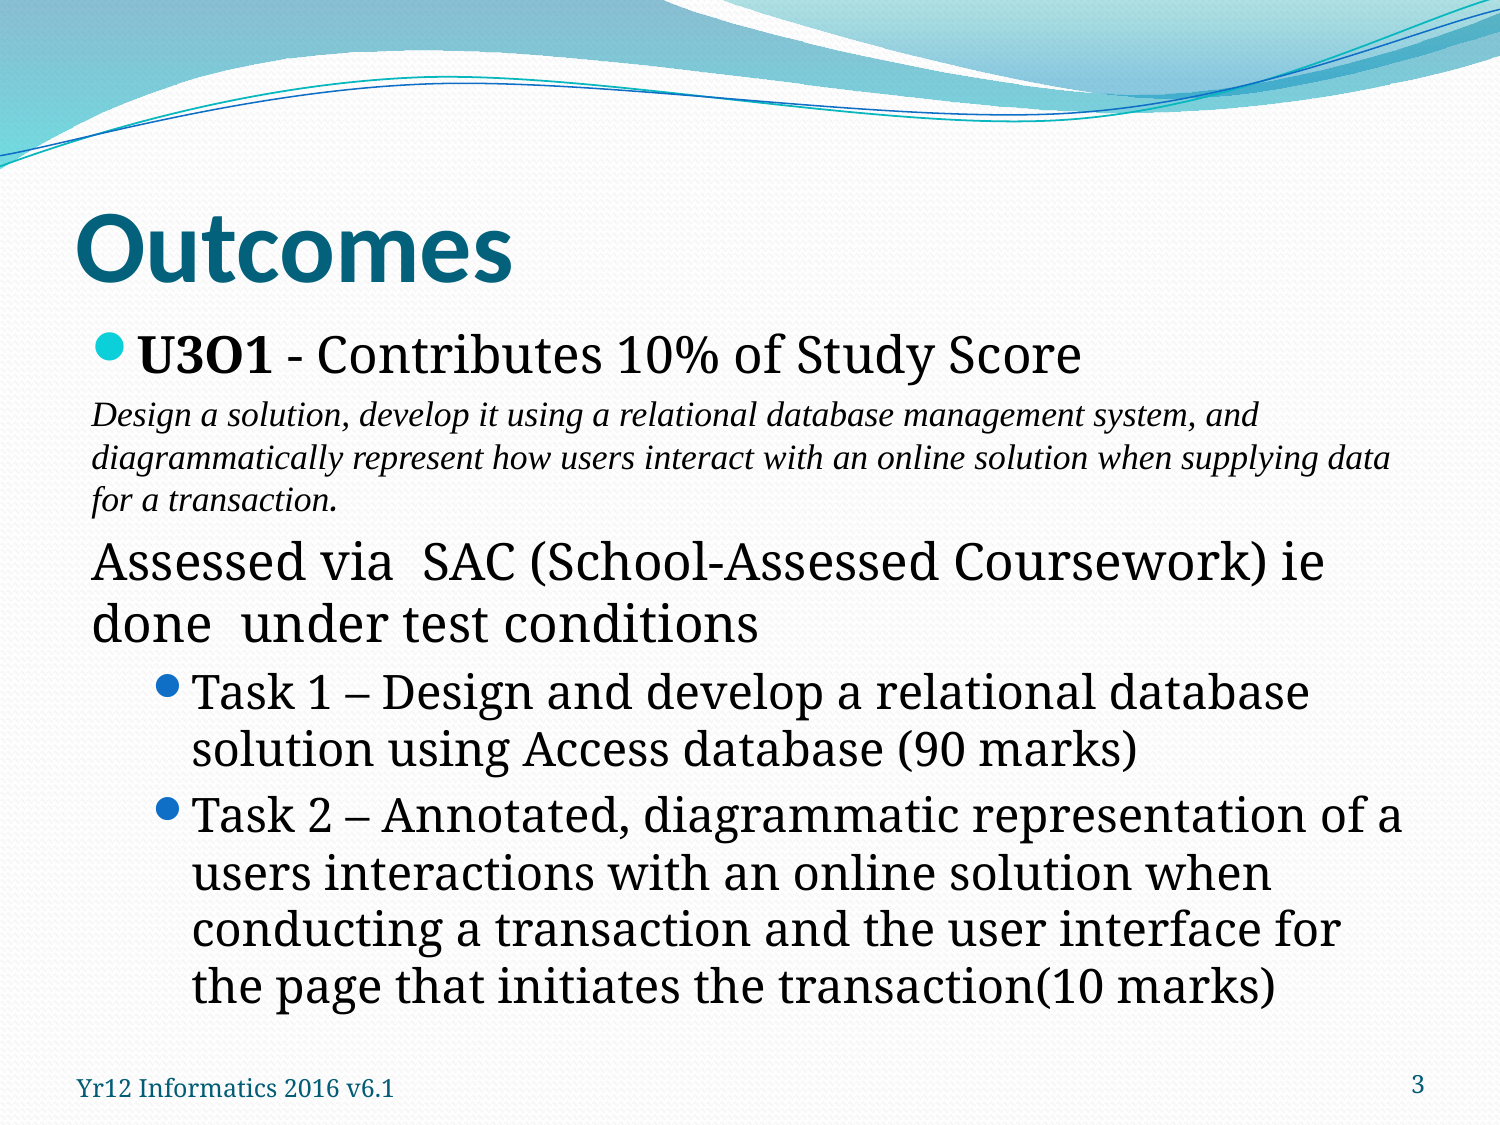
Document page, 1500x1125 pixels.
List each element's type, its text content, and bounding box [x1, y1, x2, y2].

slide_number 3 [1299, 1042, 1425, 1103]
list U3O1 - Contributes 10% of Study Score Design a solution, develop it using a relational database management system, and diagrammatically represent how users interact with an online solution when supplying data for a transaction. Assessed via SAC (School-Assessed Coursework) ie done under test conditions Task 1 – Design and develop a relational database solution using Access database (90 marks) Task 2 – Annotated, diagrammatic representation of a users interactions with an online solution when conducting a transaction and the user interface for the page that initiates the transaction(10 marks) [76, 314, 1427, 1035]
title Outcomes [75, 115, 1425, 303]
footer Yr12 Informatics 2016 v6.1 [76, 1046, 627, 1107]
